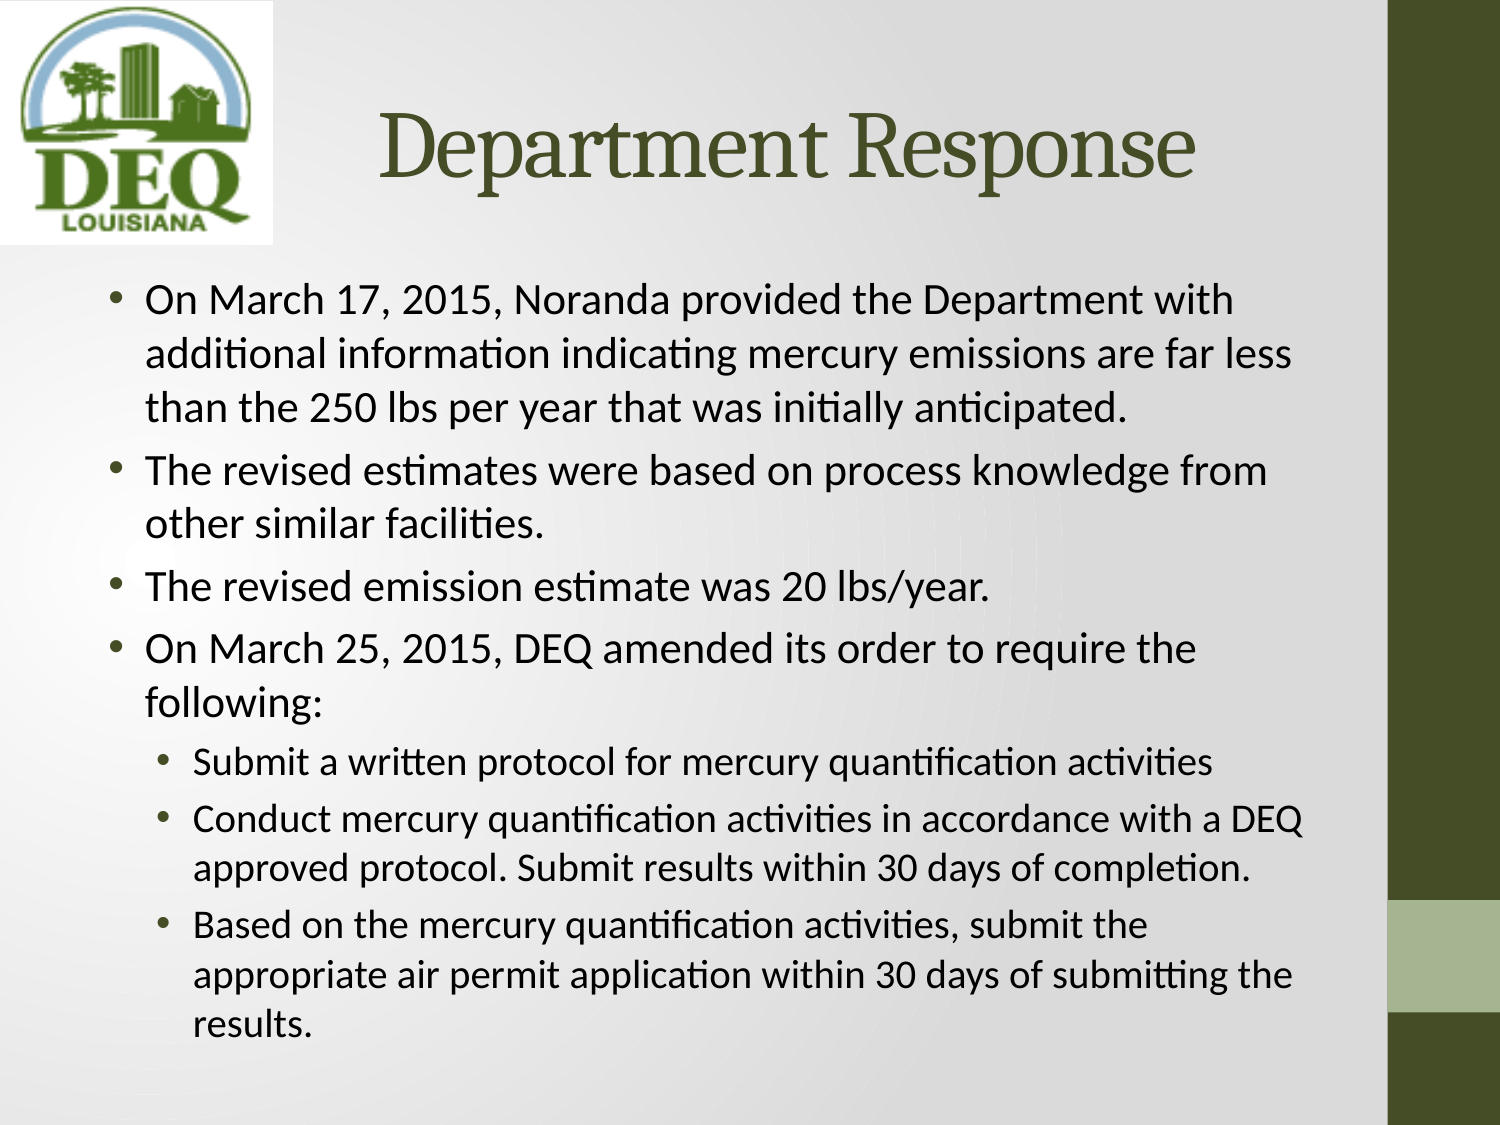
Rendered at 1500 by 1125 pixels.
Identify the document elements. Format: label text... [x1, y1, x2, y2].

list On March 17, 2015, Noranda provided the Department with additional information indicating mercury emissions are far less than the 250 lbs per year that was initially anticipated. The revised estimates were based on process knowledge from other similar facilities. The revised emission estimate was 20 lbs/year. On March 25, 2015, DEQ amended its order to require the following: Submit a written protocol for mercury quantification activities Conduct mercury quantification activities in accordance with a DEQ approved protocol. Submit results within 30 days of completion. Based on the mercury quantification activities, submit the appropriate air permit application within 30 days of submitting the results. [75, 262, 1325, 1088]
picture [0, 1, 274, 245]
title Department Response [285, 45, 1325, 233]
